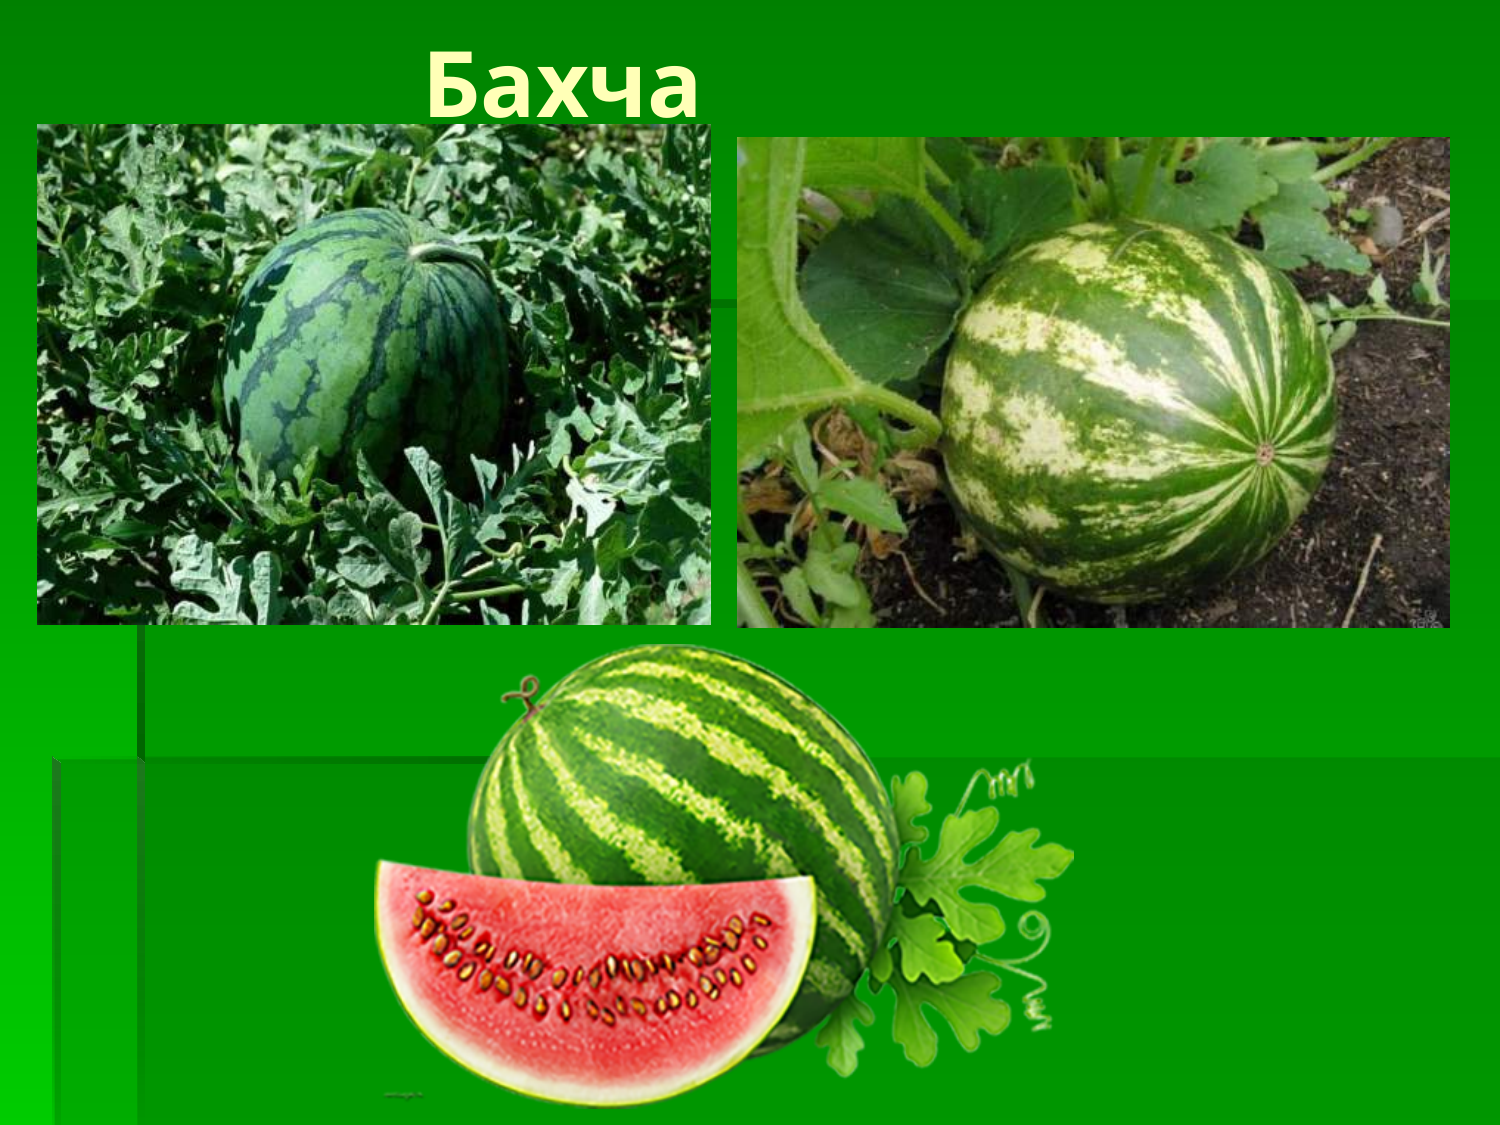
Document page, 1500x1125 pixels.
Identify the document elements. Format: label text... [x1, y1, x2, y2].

title Бахча [75, 0, 1451, 163]
picture [37, 124, 711, 626]
picture [373, 644, 1074, 1109]
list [737, 137, 1451, 628]
